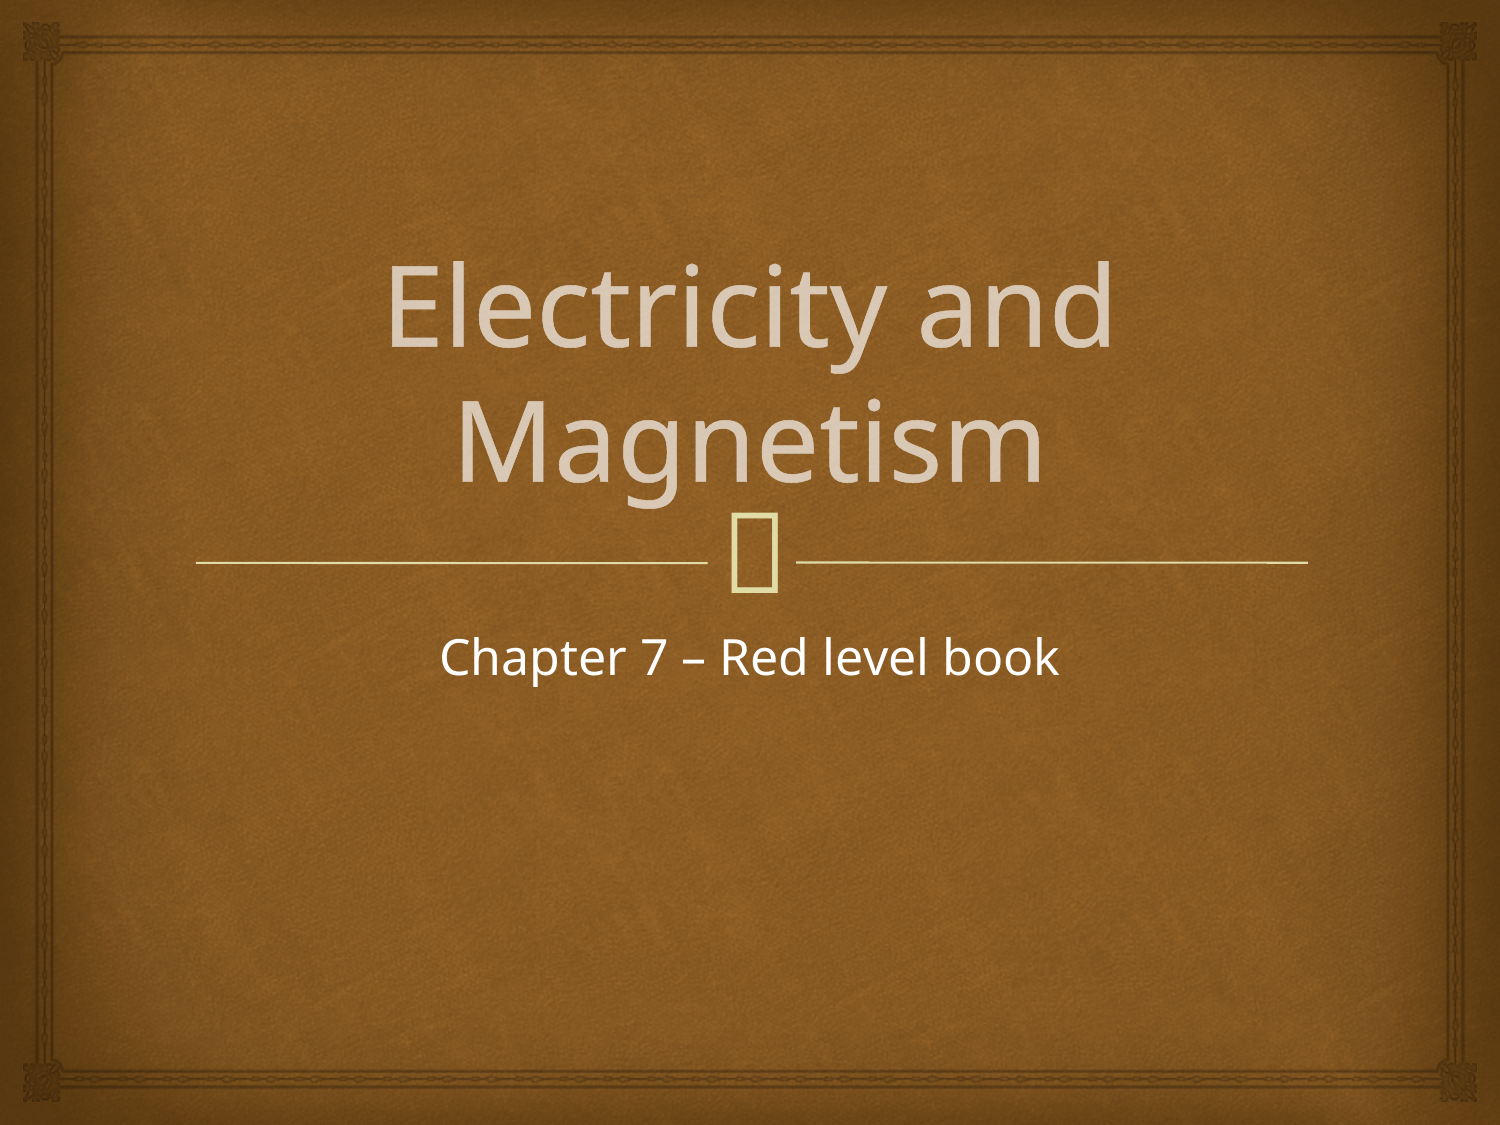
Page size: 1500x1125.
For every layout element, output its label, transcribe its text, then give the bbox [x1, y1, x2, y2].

picture [0, 0, 1500, 1125]
title Electricity and Magnetism [194, 227, 1306, 512]
subtitle Chapter 7 – Red level book [225, 618, 1275, 906]
